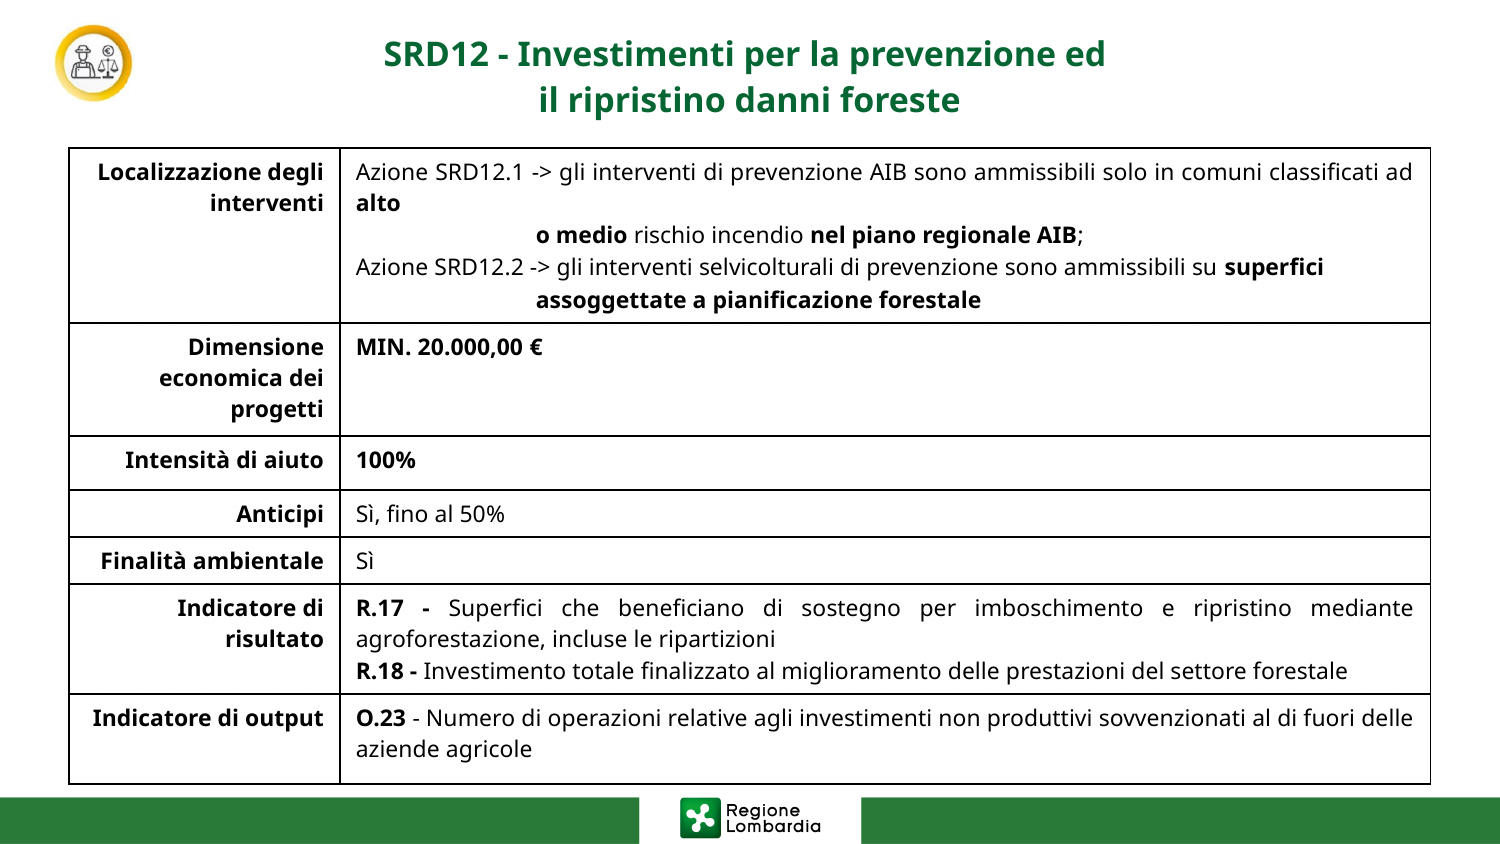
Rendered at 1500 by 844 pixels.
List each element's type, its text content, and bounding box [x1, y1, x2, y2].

table_cell Intensità di aiuto [70, 437, 339, 489]
text_box SRD12 - Investimenti per la prevenzione ed il ripristino danni foreste [112, 22, 1388, 131]
table_cell O.23 - Numero di operazioni relative agli investimenti non produttivi sovvenzionati al di fuori delle aziende agricole [341, 695, 1430, 783]
table_cell Indicatore di output [70, 695, 339, 783]
picture [0, 0, 1500, 844]
table_cell Sì, fino al 50% [341, 491, 1430, 536]
table_cell Finalità ambientale [70, 538, 339, 583]
table_cell Sì [341, 538, 1430, 583]
table_cell 100% [341, 437, 1430, 489]
table_cell Indicatore di risultato [70, 585, 339, 693]
table_cell Anticipi [70, 491, 339, 536]
table_cell MIN. 20.000,00 € [341, 324, 1430, 435]
table_header Azione SRD12.1 -> gli interventi di prevenzione AIB sono ammissibili solo in comuni classificati ad alto o medio rischio incendio nel piano regionale AIB; Azione SRD12.2 -> gli interventi selvicolturali di prevenzione sono ammissibili su superfici assoggettate a pianificazione forestale [341, 149, 1430, 322]
table_cell R.17 - Superfici che beneficiano di sostegno per imboschimento e ripristino mediante agroforestazione, incluse le ripartizioni R.18 - Investimento totale finalizzato al miglioramento delle prestazioni del settore forestale [341, 585, 1430, 693]
table_header Localizzazione degli interventi [70, 149, 339, 322]
table_cell Dimensione economica dei progetti [70, 324, 339, 435]
